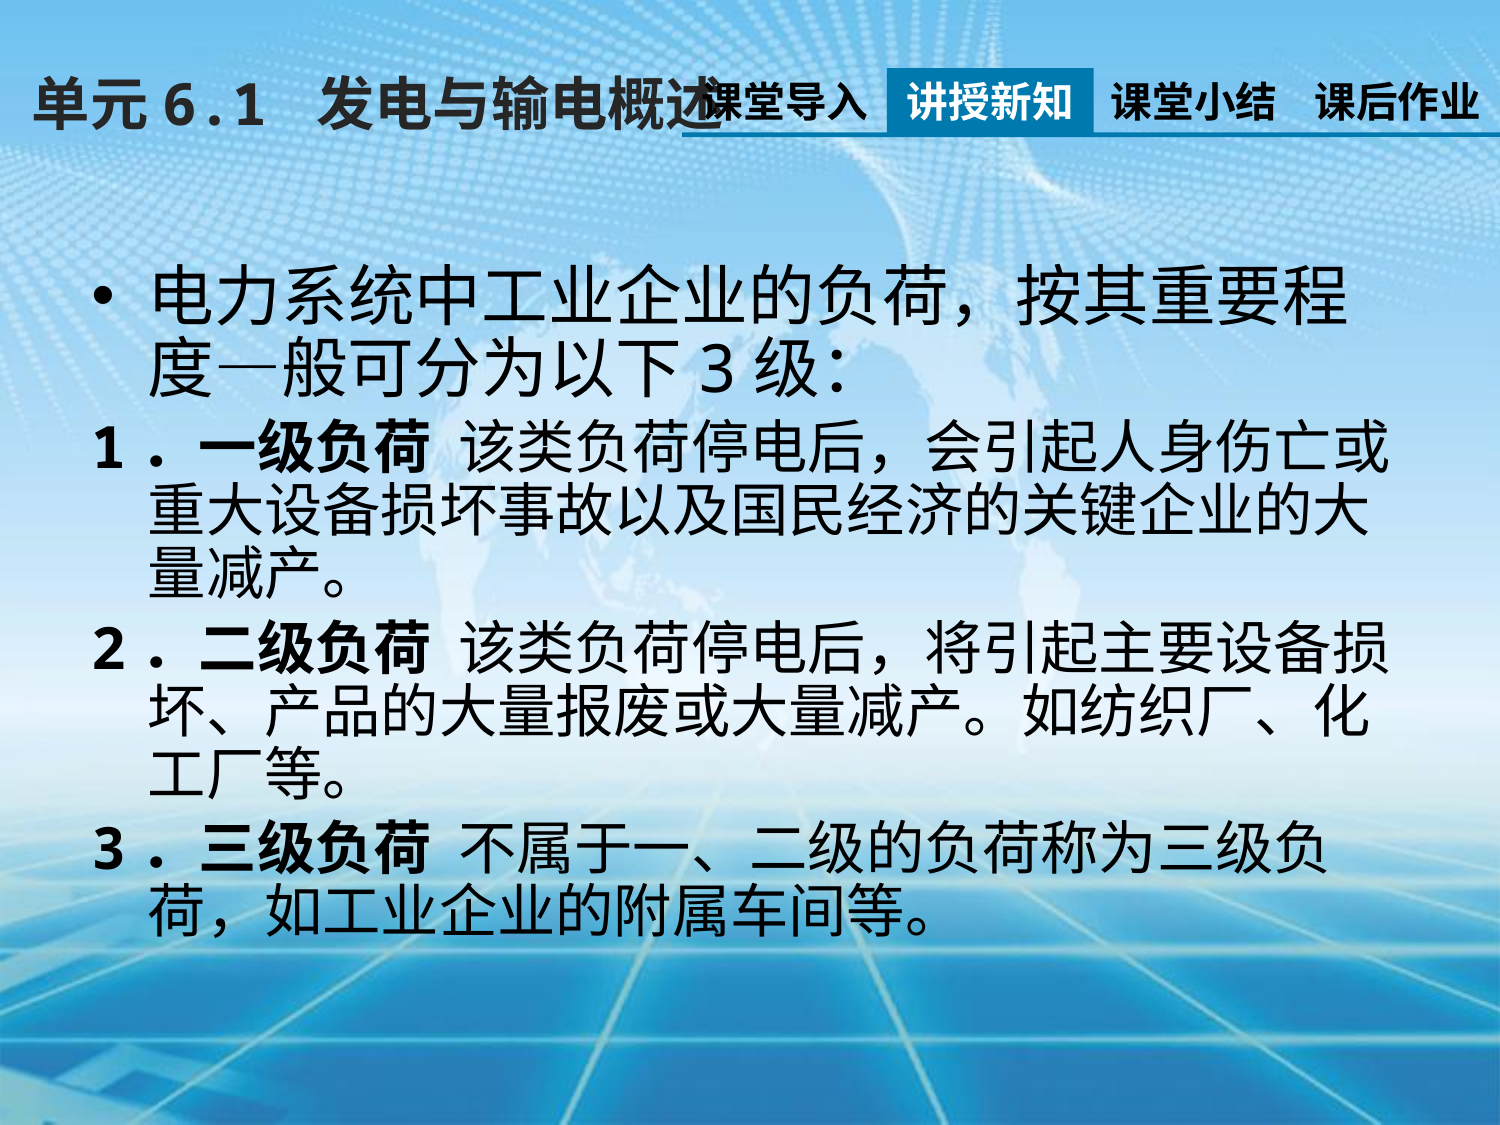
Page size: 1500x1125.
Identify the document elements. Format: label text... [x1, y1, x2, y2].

picture [0, 0, 1500, 1125]
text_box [16, 59, 1500, 145]
text_box 电力系统中工业企业的负荷，按其重要程度—般可分为以下3级： 1．一级负荷 该类负荷停电后，会引起人身伤亡或重大设备损坏事故以及国民经济的关键企业的大量减产。 2．二级负荷 该类负荷停电后，将引起主要设备损坏、产品的大量报废或大量减产。如纺织厂、化工厂等。 3．三级负荷 不属于一、二级的负荷称为三级负荷，如工业企业的附属车间等。 [76, 255, 1427, 1010]
